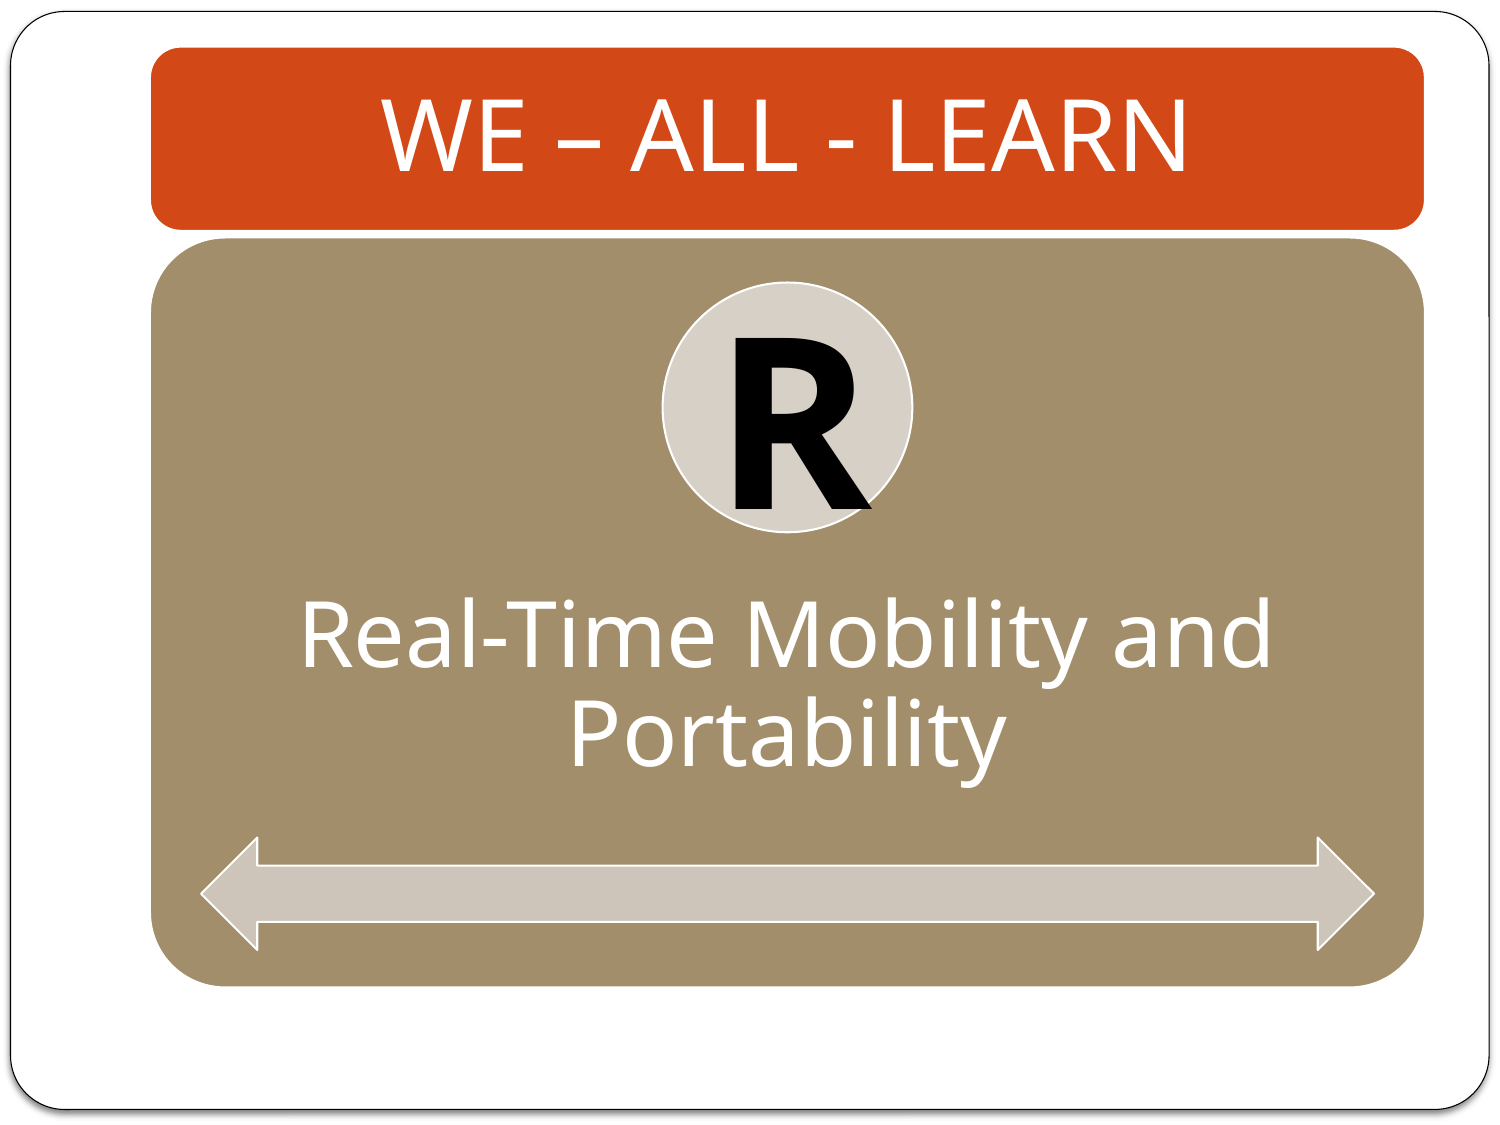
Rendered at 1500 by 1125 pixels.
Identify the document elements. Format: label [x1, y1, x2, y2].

text_box [149, 44, 1426, 233]
text_box [149, 237, 1426, 988]
